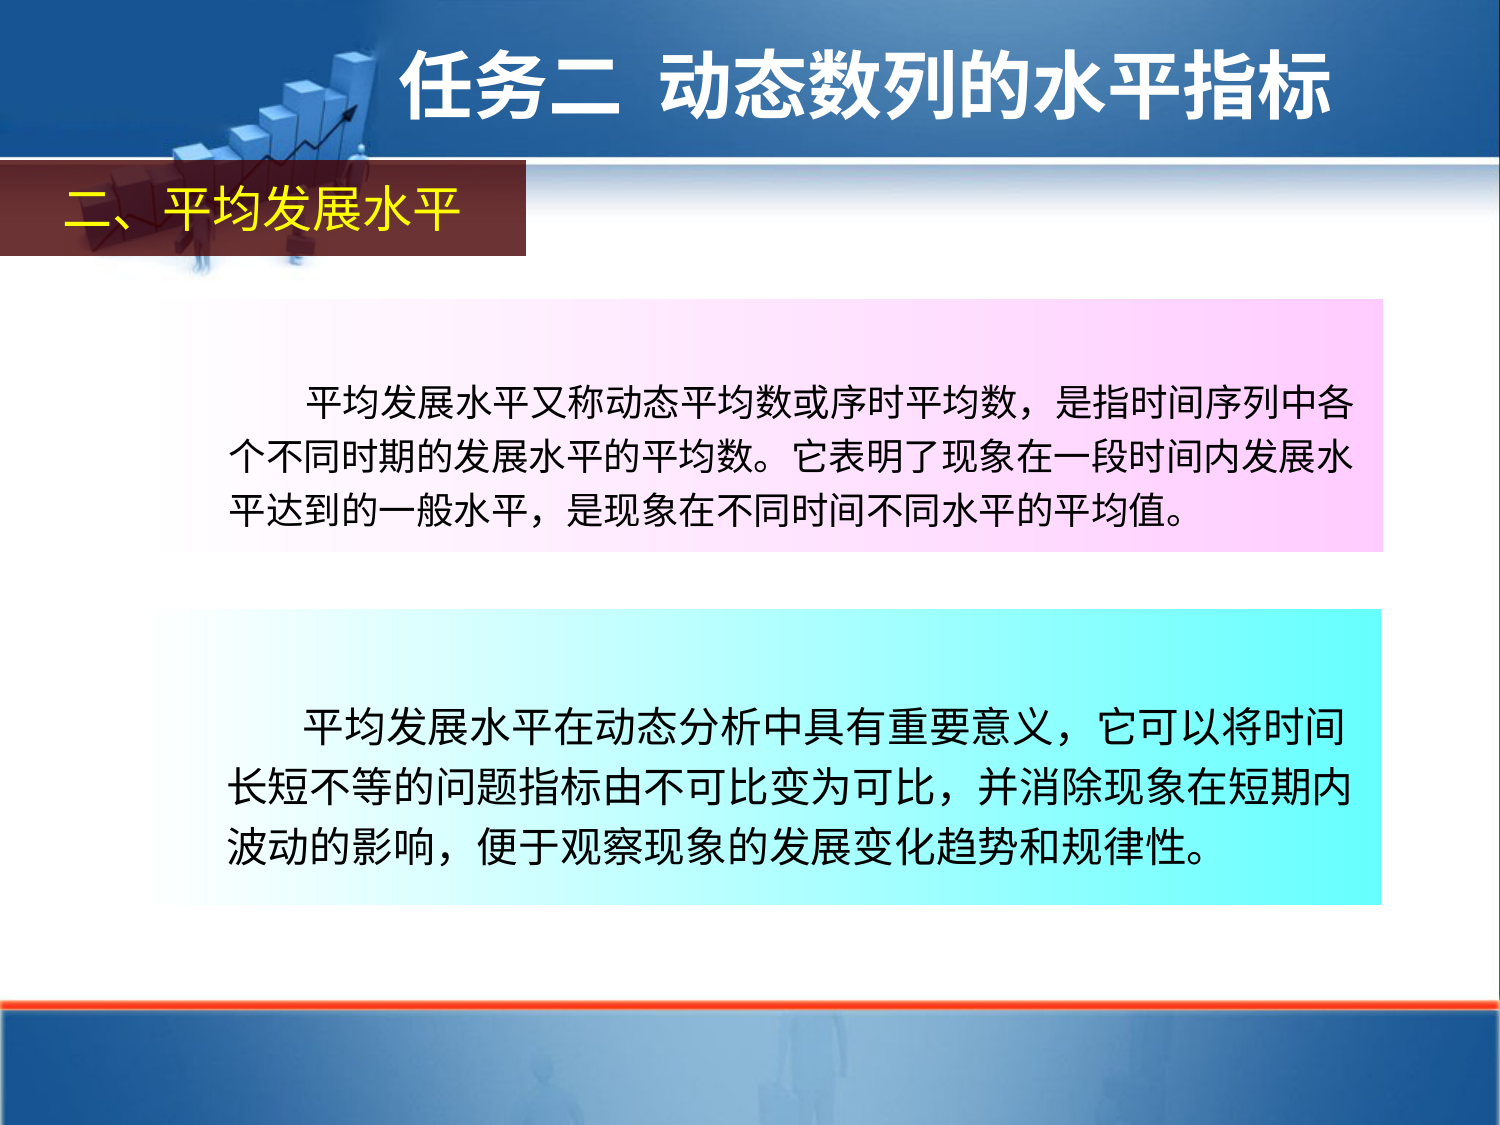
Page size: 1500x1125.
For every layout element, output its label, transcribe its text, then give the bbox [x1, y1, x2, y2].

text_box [149, 299, 1384, 552]
picture [0, 0, 1500, 1125]
text_box 二、平均发展水平 [0, 160, 526, 256]
text_box 任务二 动态数列的水平指标 [383, 30, 1500, 136]
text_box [147, 609, 1382, 906]
